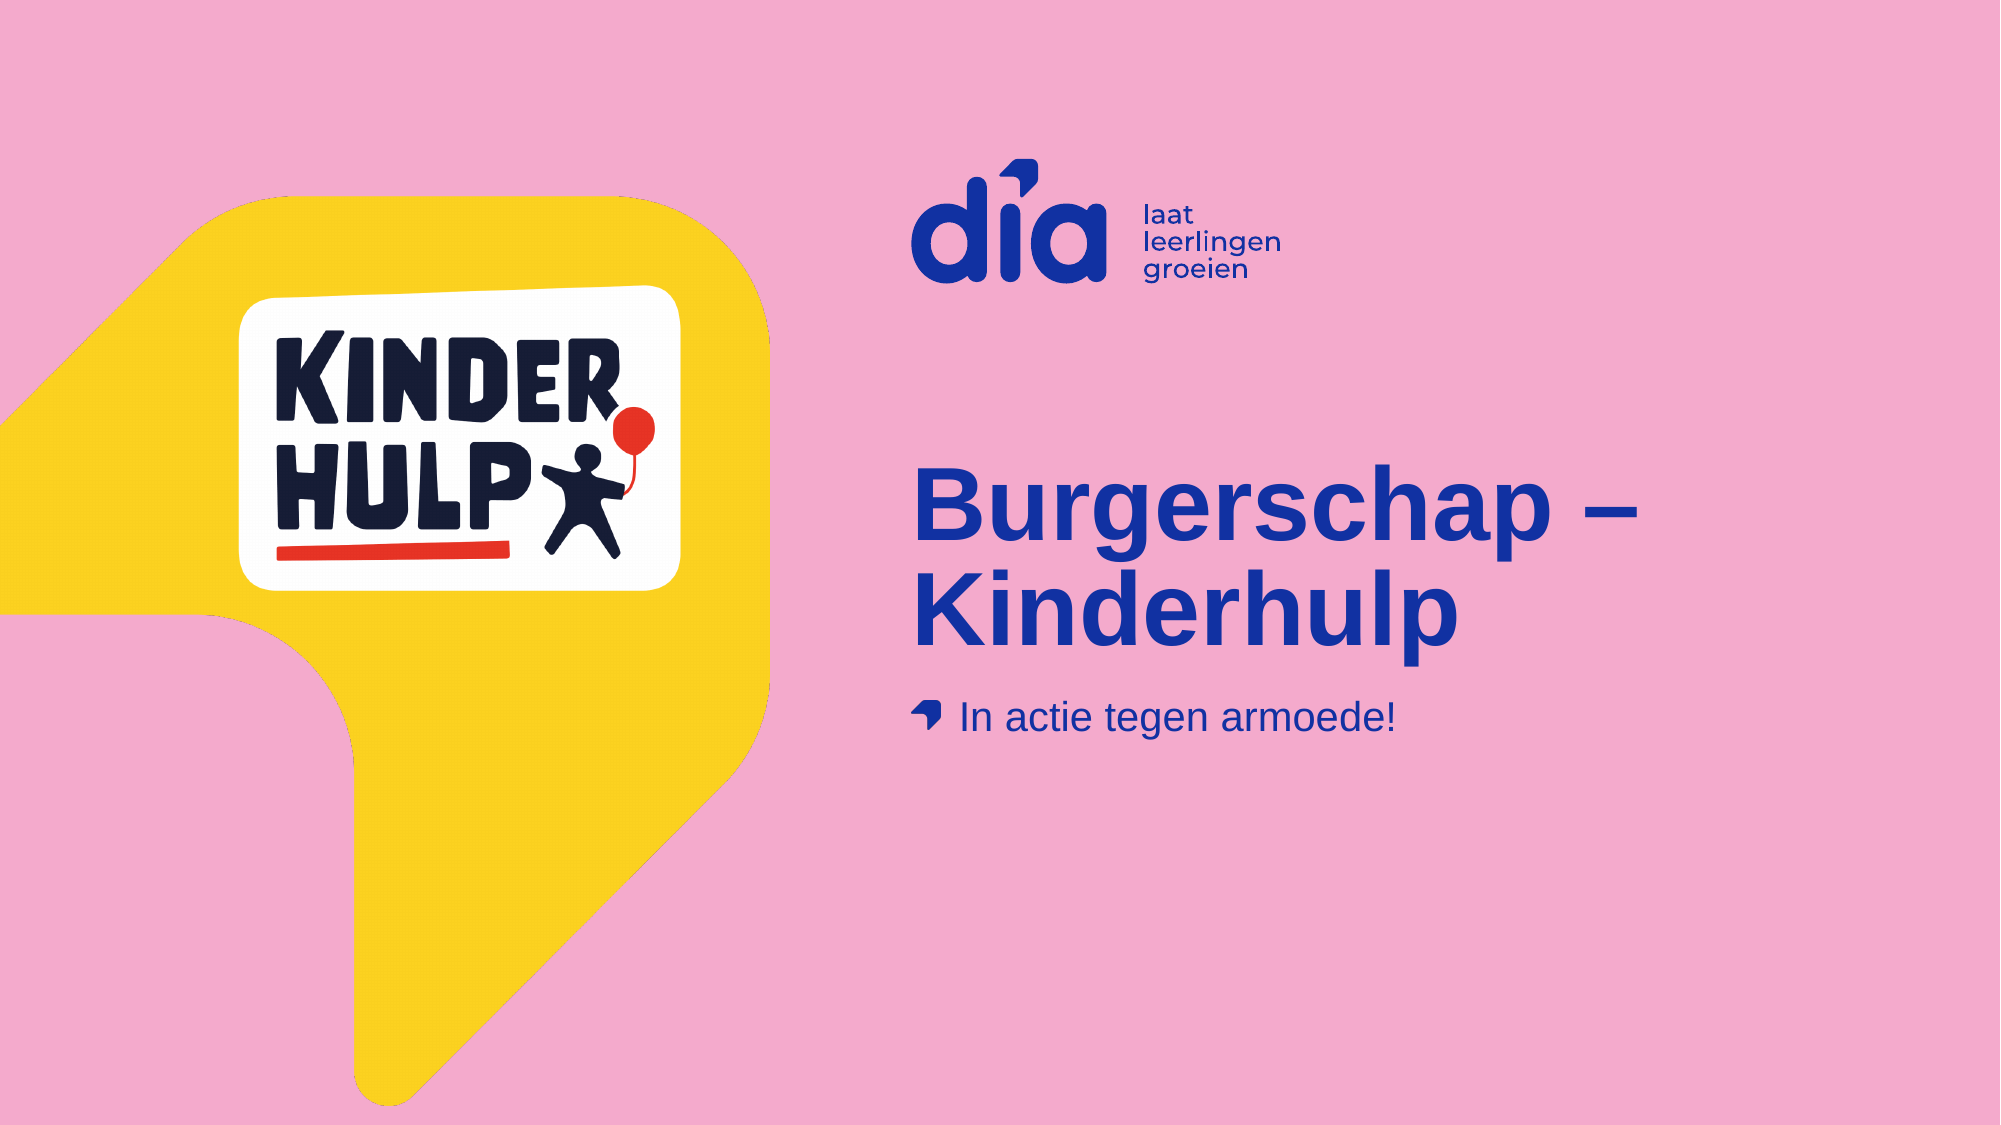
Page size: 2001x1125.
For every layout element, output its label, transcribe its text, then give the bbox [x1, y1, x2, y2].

picture [911, 700, 941, 730]
title Burgerschap – Kinderhulp [911, 331, 1916, 666]
picture [0, 195, 771, 1106]
list In actie tegen armoede! [911, 690, 1916, 900]
